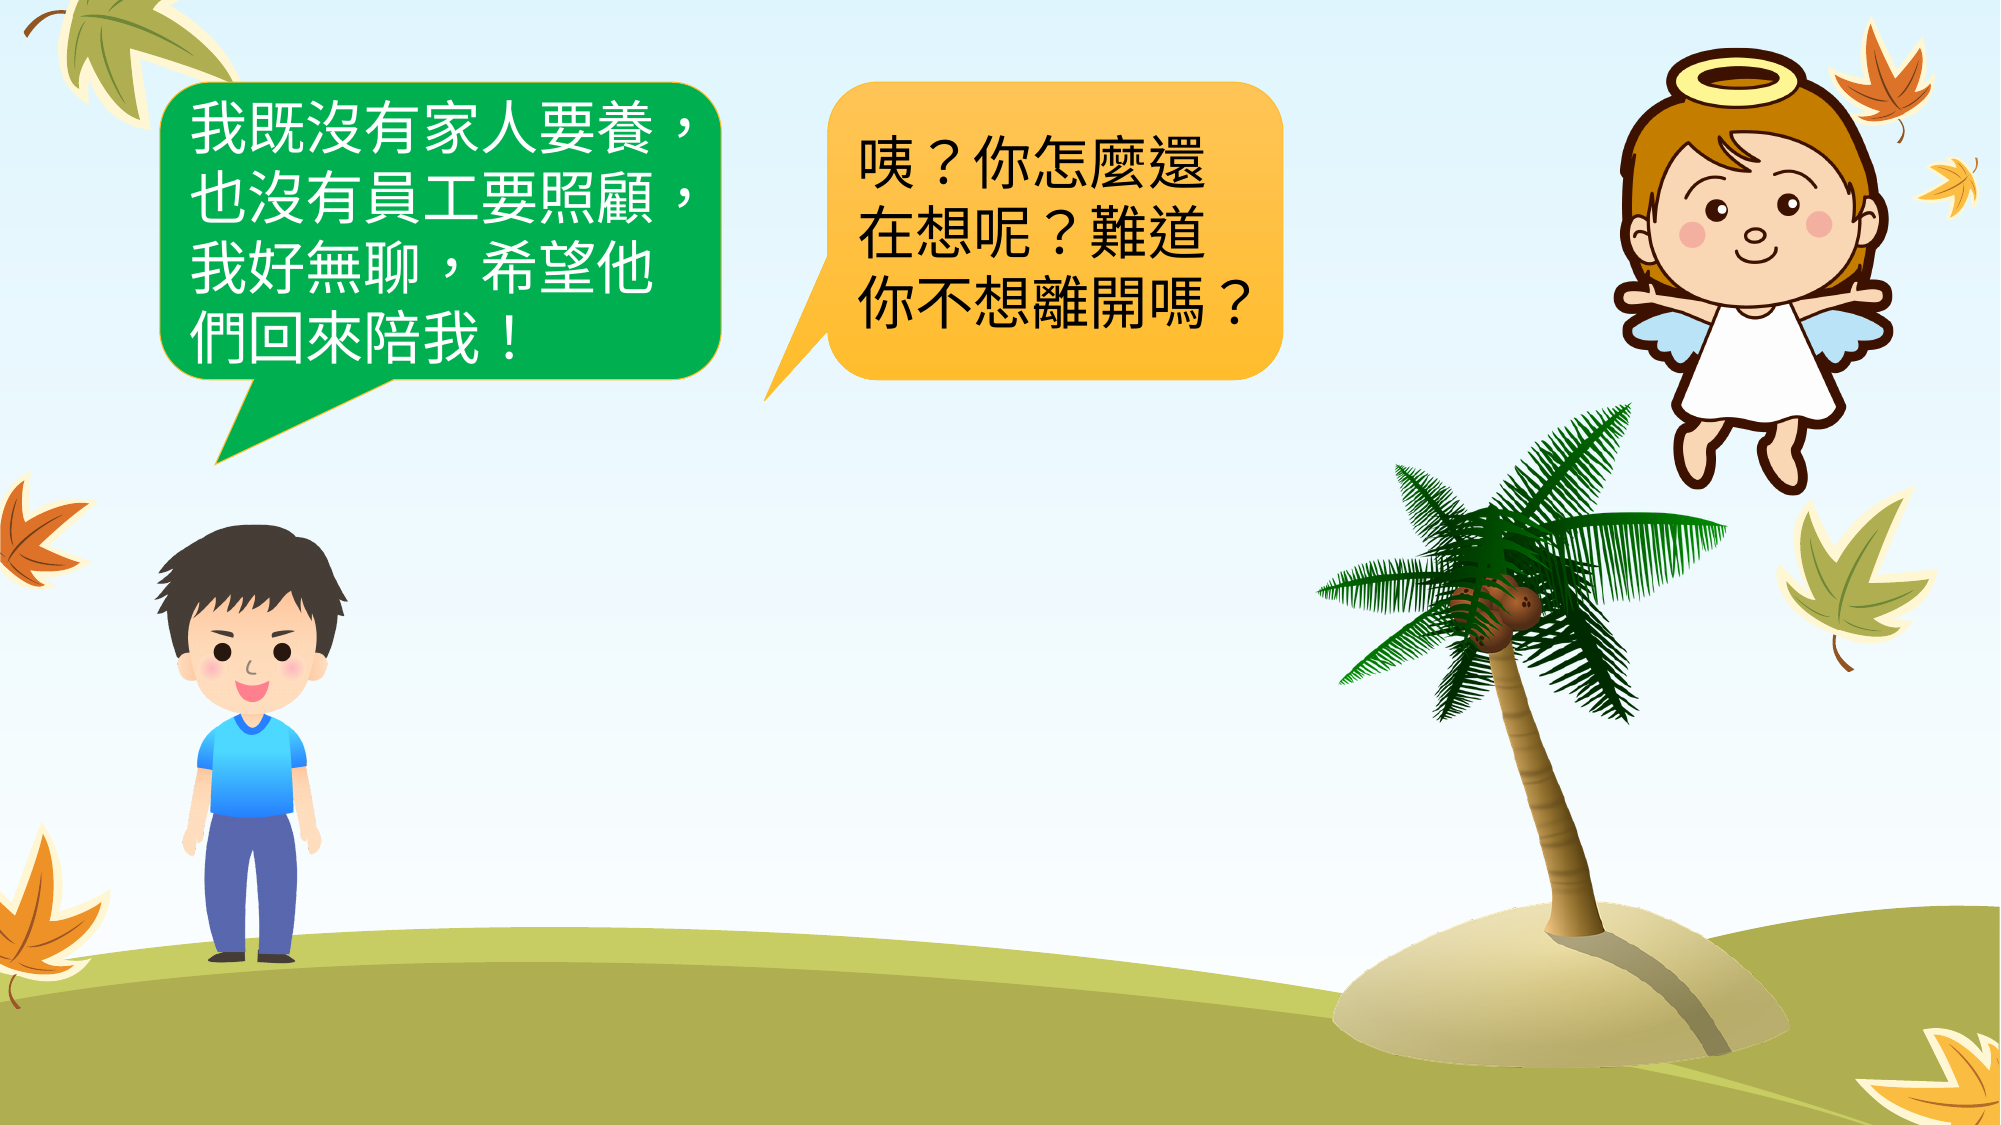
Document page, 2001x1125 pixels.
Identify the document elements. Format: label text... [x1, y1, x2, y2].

text_box 我既沒有家人要養，也沒有員工要照顧，我好無聊，希望他們回來陪我！ [159, 81, 722, 466]
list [0, 485, 505, 995]
text_box 咦？你怎麼還在想呢？難道你不想離開嗎？ [763, 81, 1284, 402]
picture [1315, 44, 2000, 1068]
